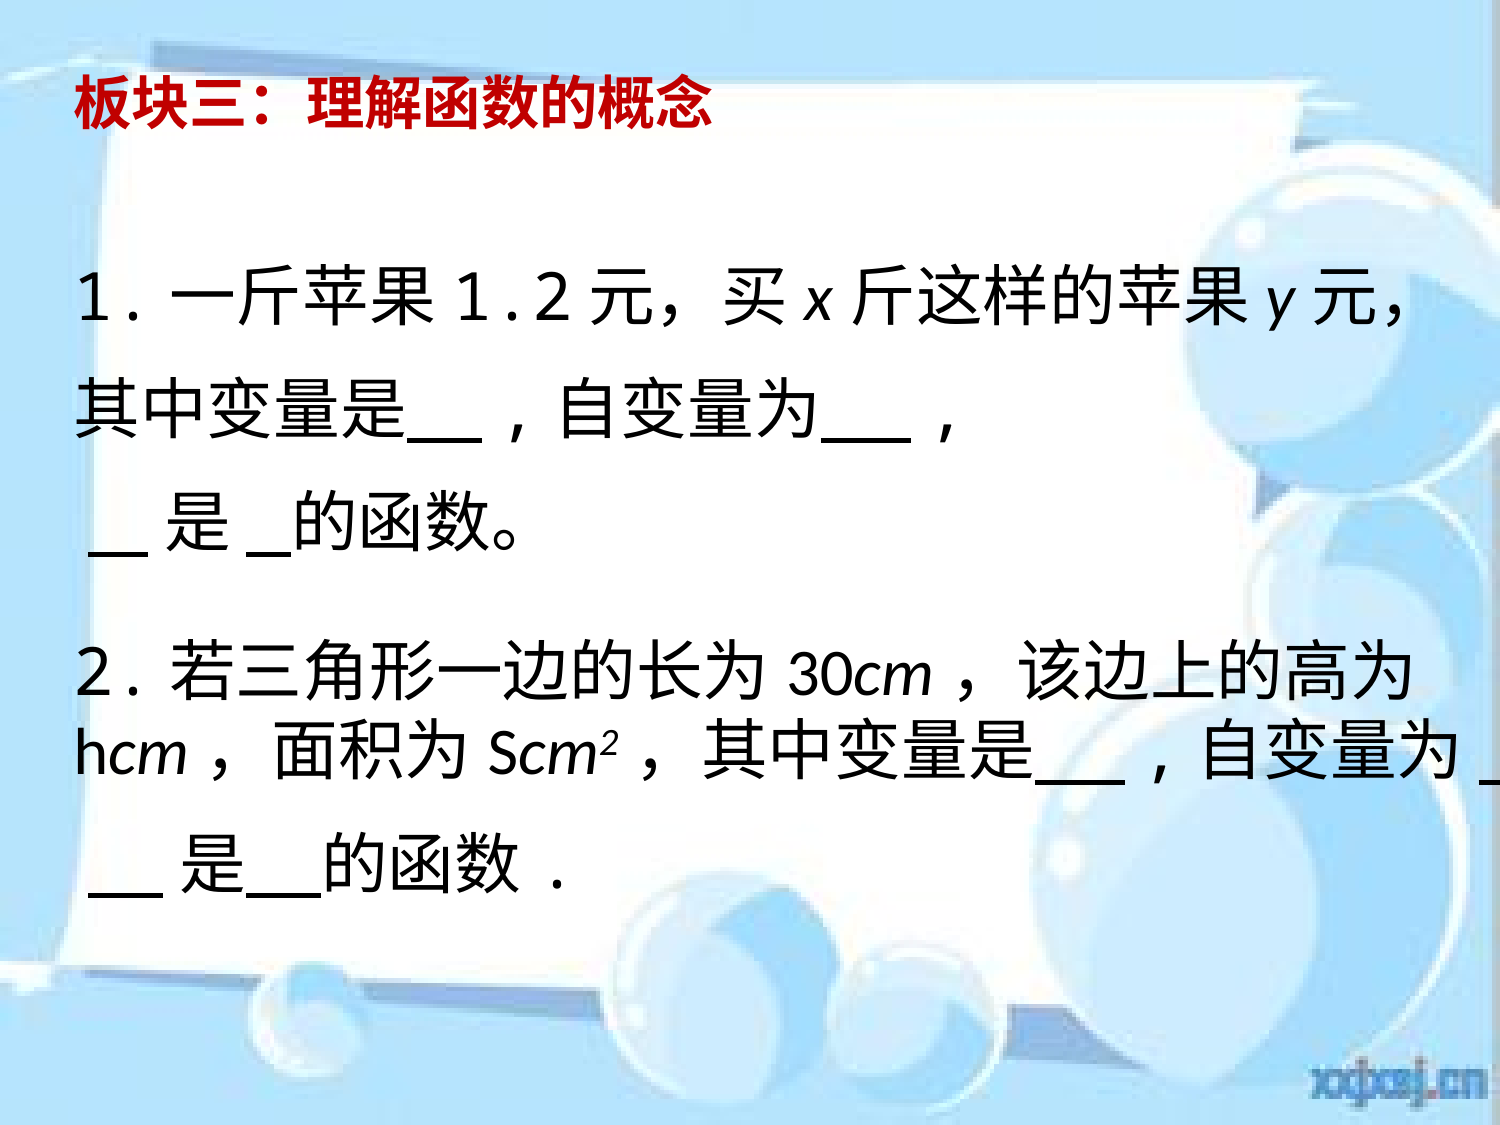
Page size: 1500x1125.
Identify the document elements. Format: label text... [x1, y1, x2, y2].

text_box 板块三：理解函数的概念 [58, 58, 1231, 144]
text_box 1.一斤苹果1.2元，买x斤这样的苹果y元， 其中变量是 ,自变量为 , 是 的函数。 [58, 246, 1500, 568]
text_box 2.若三角形一边的长为30cm，该边上的高为hcm，面积为Scm2，其中变量是 ,自变量为 , 是 的函数. [58, 621, 1500, 909]
picture [0, 0, 1500, 1125]
